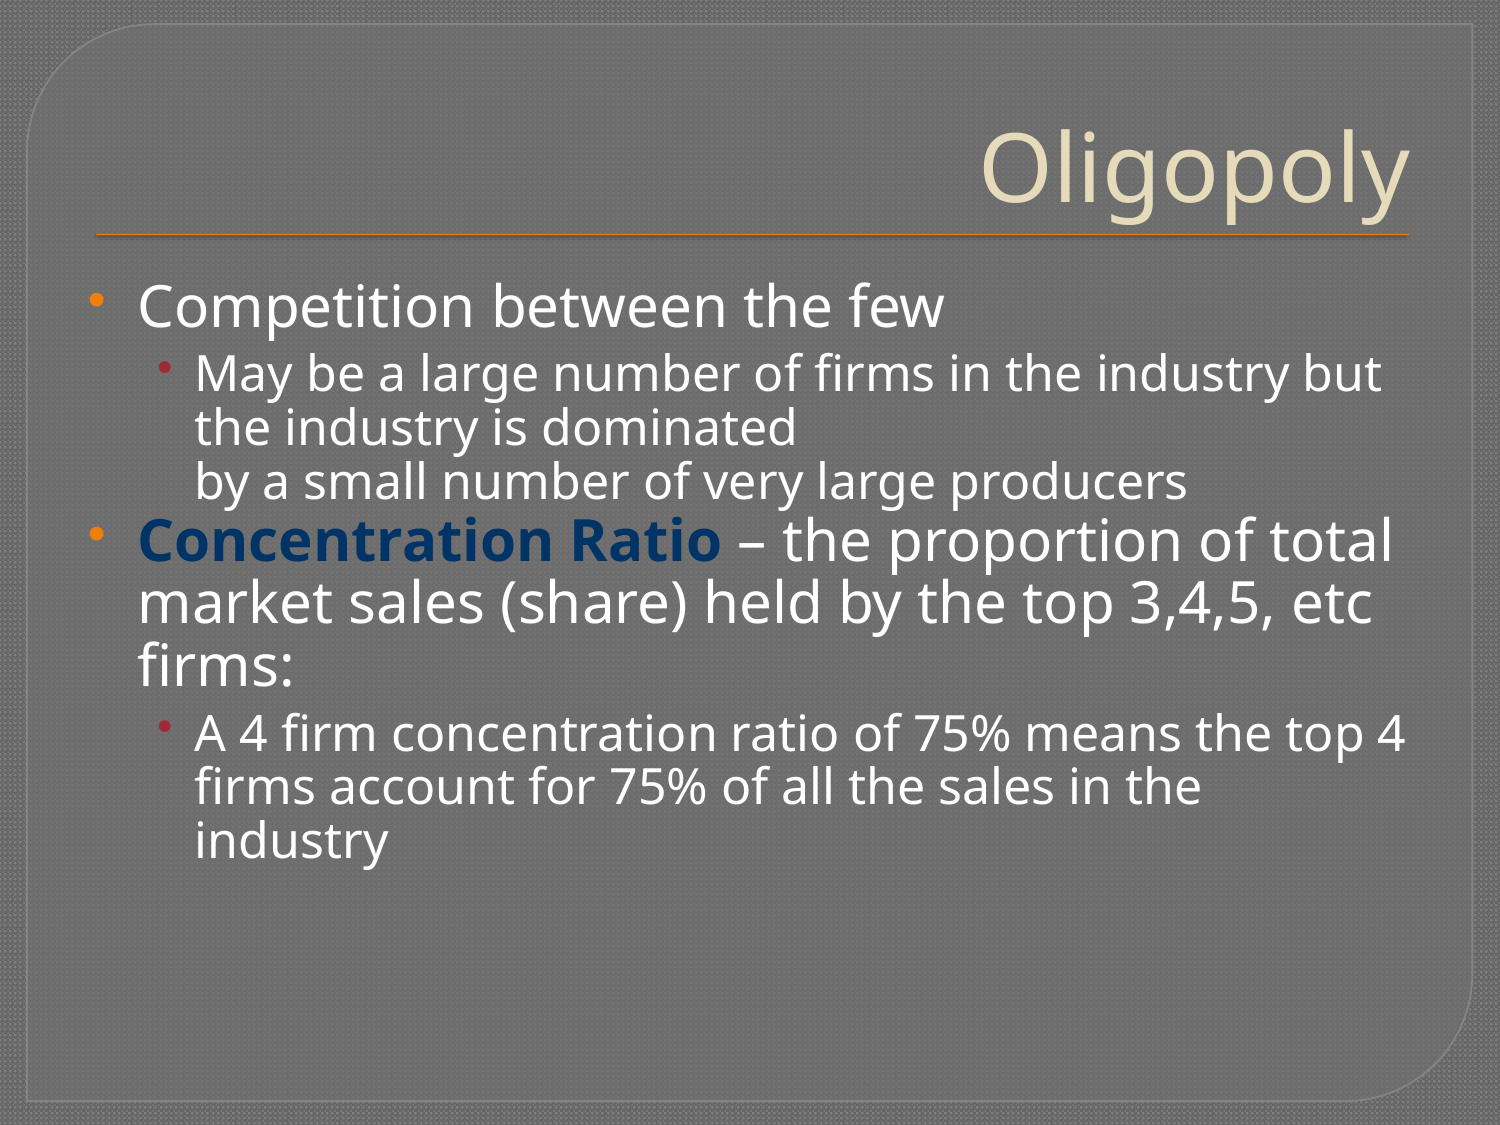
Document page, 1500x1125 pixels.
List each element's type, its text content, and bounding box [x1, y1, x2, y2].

title Oligopoly [75, 41, 1425, 230]
list Competition between the few May be a large number of firms in the industry but the industry is dominated by a small number of very large producers Concentration Ratio – the proportion of total market sales (share) held by the top 3,4,5, etc firms: A 4 firm concentration ratio of 75% means the top 4 firms account for 75% of all the sales in the industry [75, 270, 1425, 1013]
